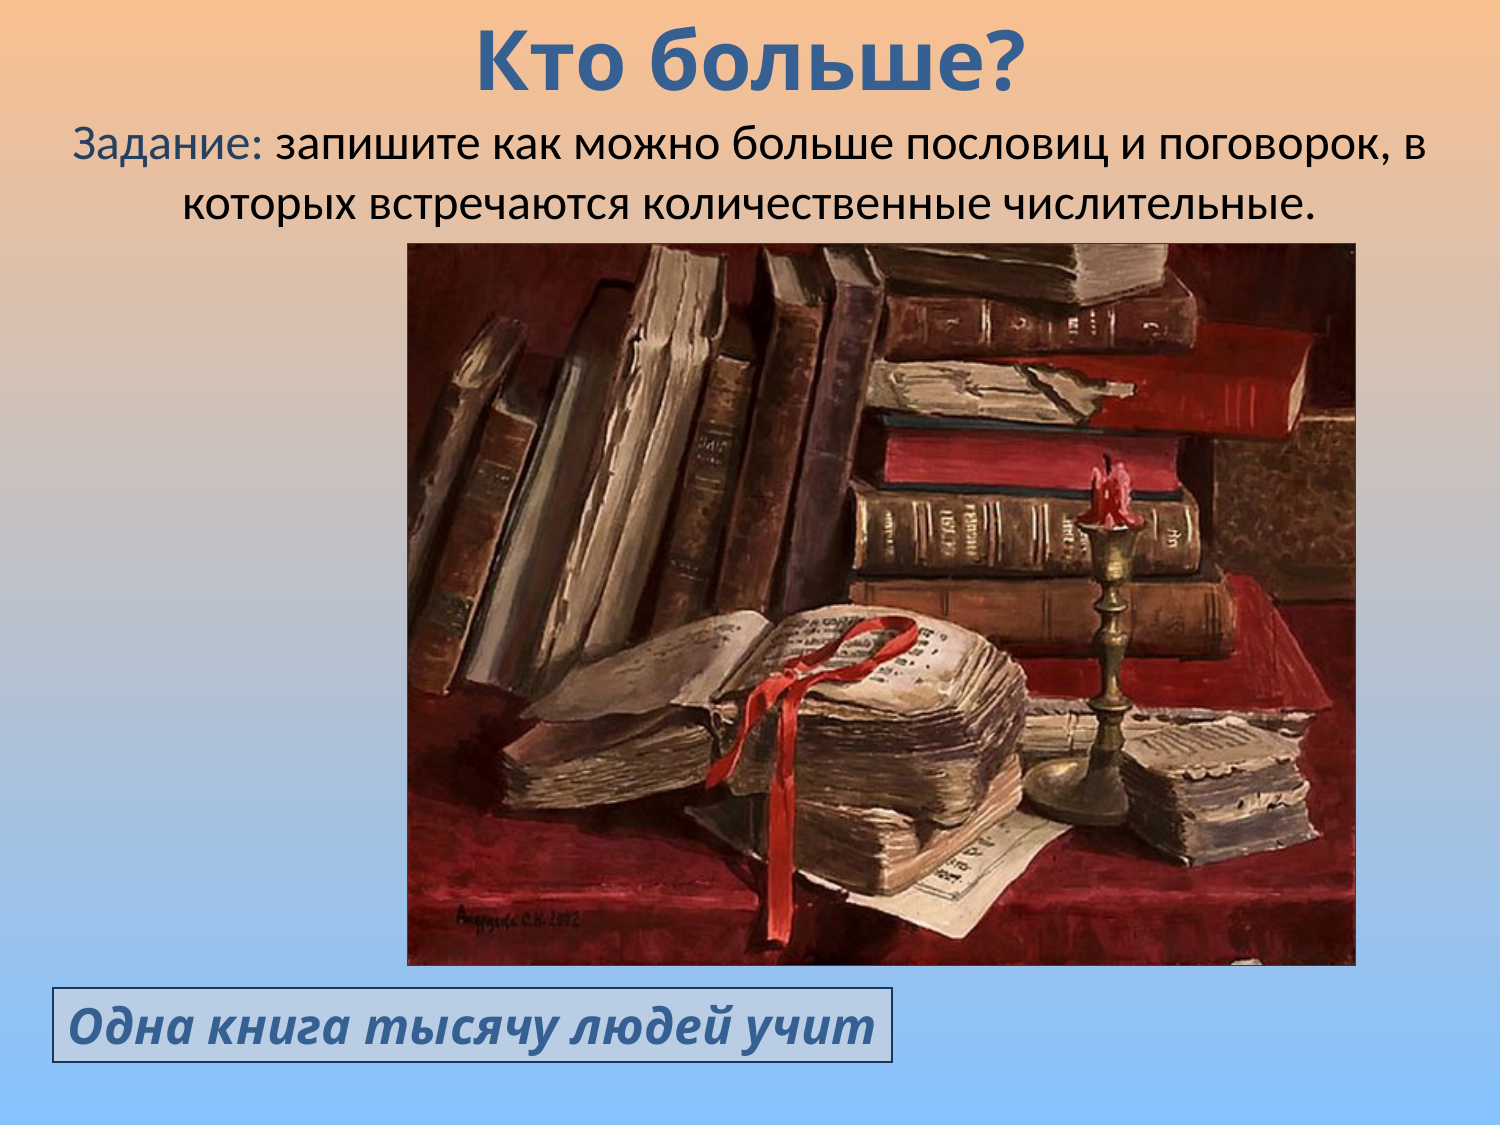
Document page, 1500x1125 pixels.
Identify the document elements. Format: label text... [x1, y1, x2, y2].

text_box Одна книга тысячу людей учит [53, 987, 892, 1063]
text_box Кто больше? [0, 0, 1500, 101]
text_box Задание: запишите как можно больше пословиц и поговорок, в которых встречаются количественные числительные. [0, 101, 1500, 237]
picture [407, 243, 1356, 966]
